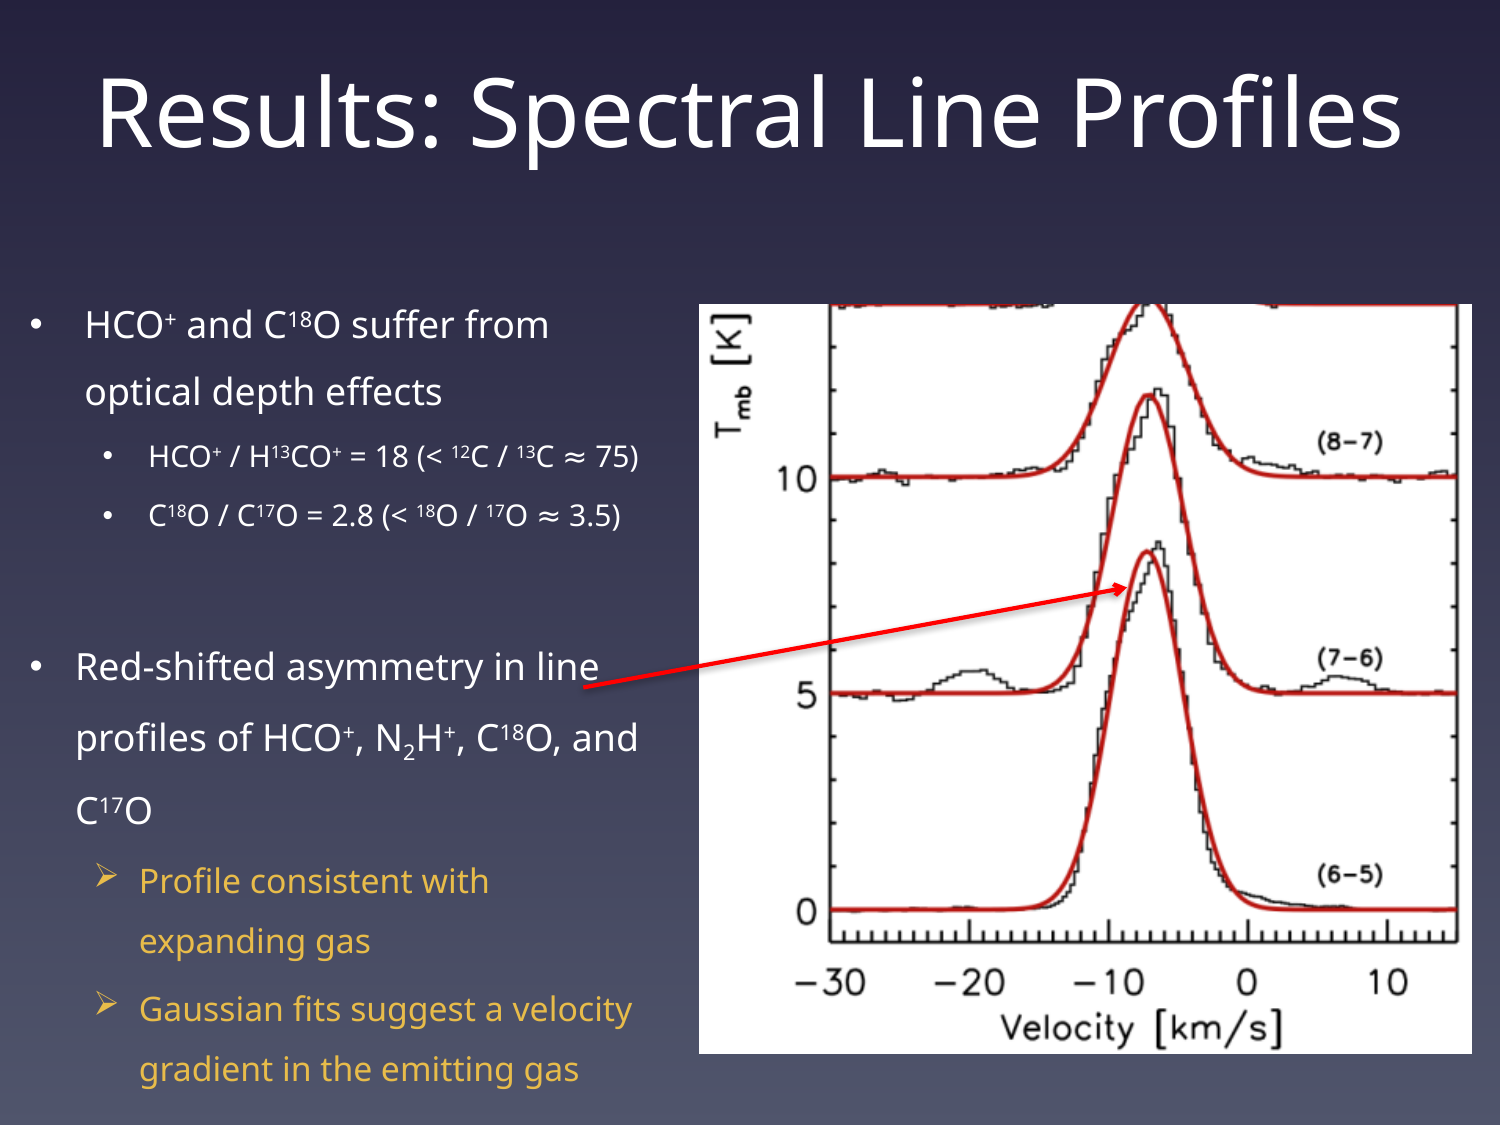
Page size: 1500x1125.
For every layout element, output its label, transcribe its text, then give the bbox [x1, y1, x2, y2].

title Results: Spectral Line Profiles [75, 43, 1425, 232]
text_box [583, 587, 1128, 688]
picture [699, 303, 1472, 1055]
list HCO+ and C18O suffer from optical depth effects HCO+ / H13CO+ = 18 (< 12C / 13C ≈ 75) C18O / C17O = 2.8 (< 18O / 17O ≈ 3.5) Red-shifted asymmetry in line profiles of HCO+, N2H+, C18O, and C17O Profile consistent with expanding gas Gaussian fits suggest a velocity gradient in the emitting gas [14, 262, 673, 1105]
